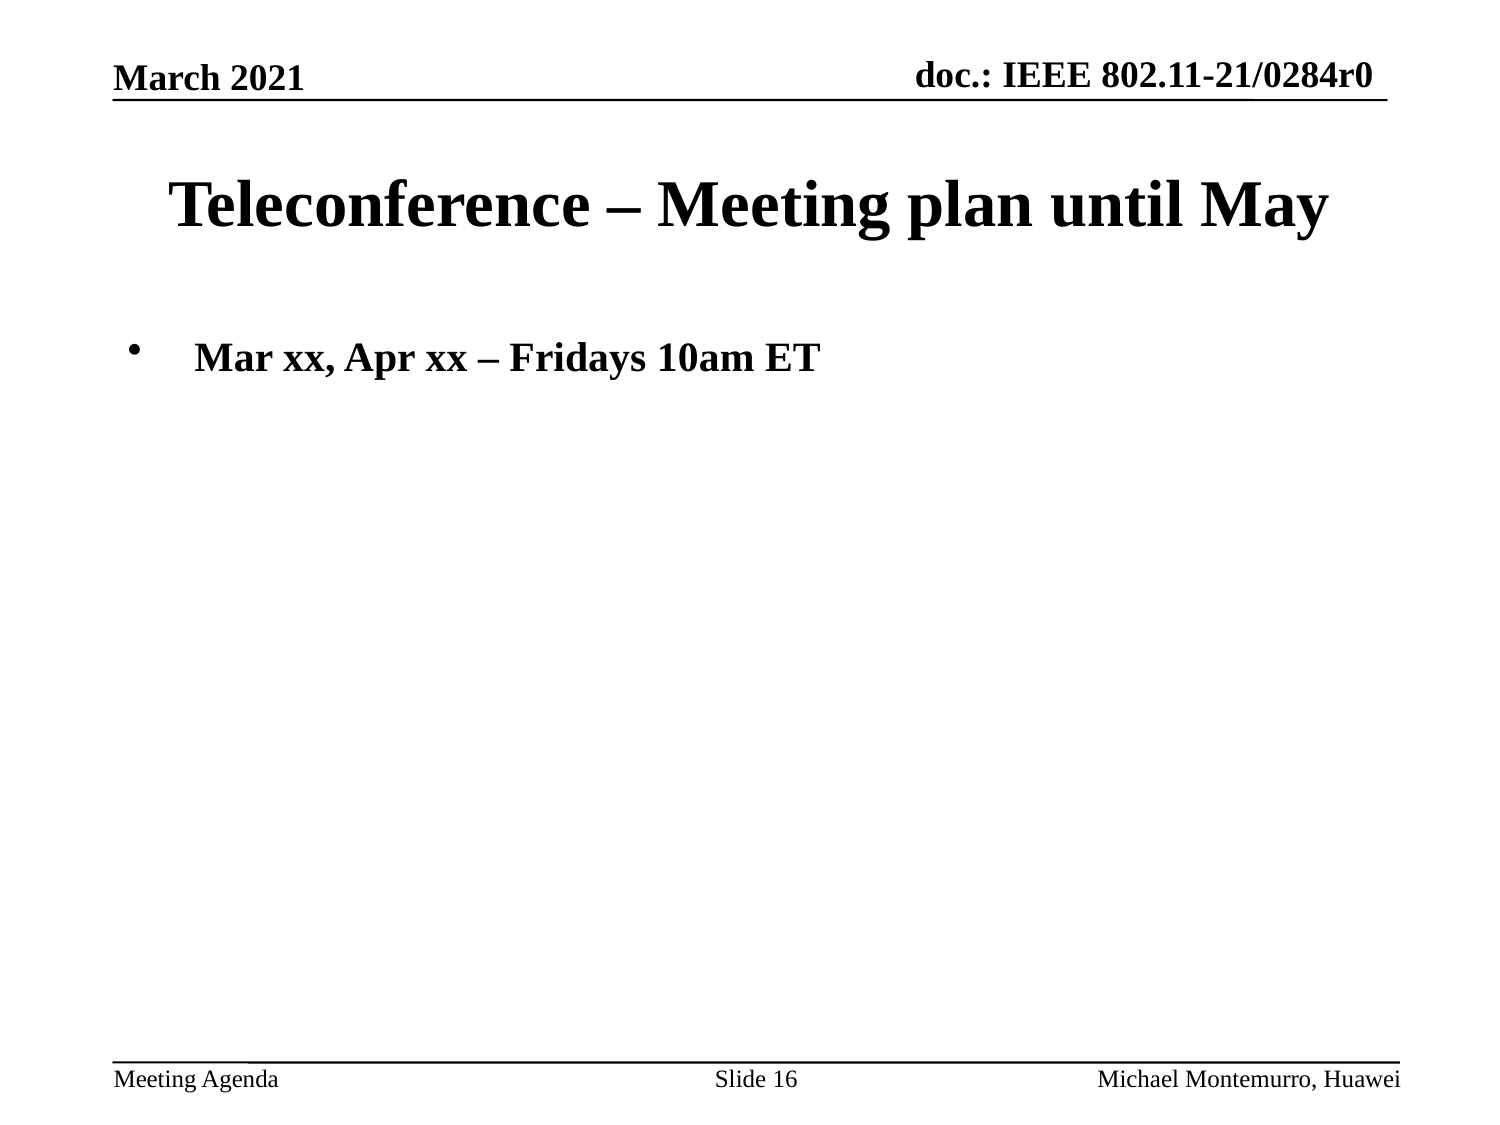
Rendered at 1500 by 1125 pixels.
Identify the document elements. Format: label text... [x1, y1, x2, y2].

title Teleconference – Meeting plan until May [112, 112, 1388, 288]
footer Michael Montemurro, Huawei [949, 1061, 1402, 1093]
list Mar xx, Apr xx – Fridays 10am ET [112, 331, 1388, 1007]
slide_number Slide 16 [712, 1061, 800, 1093]
